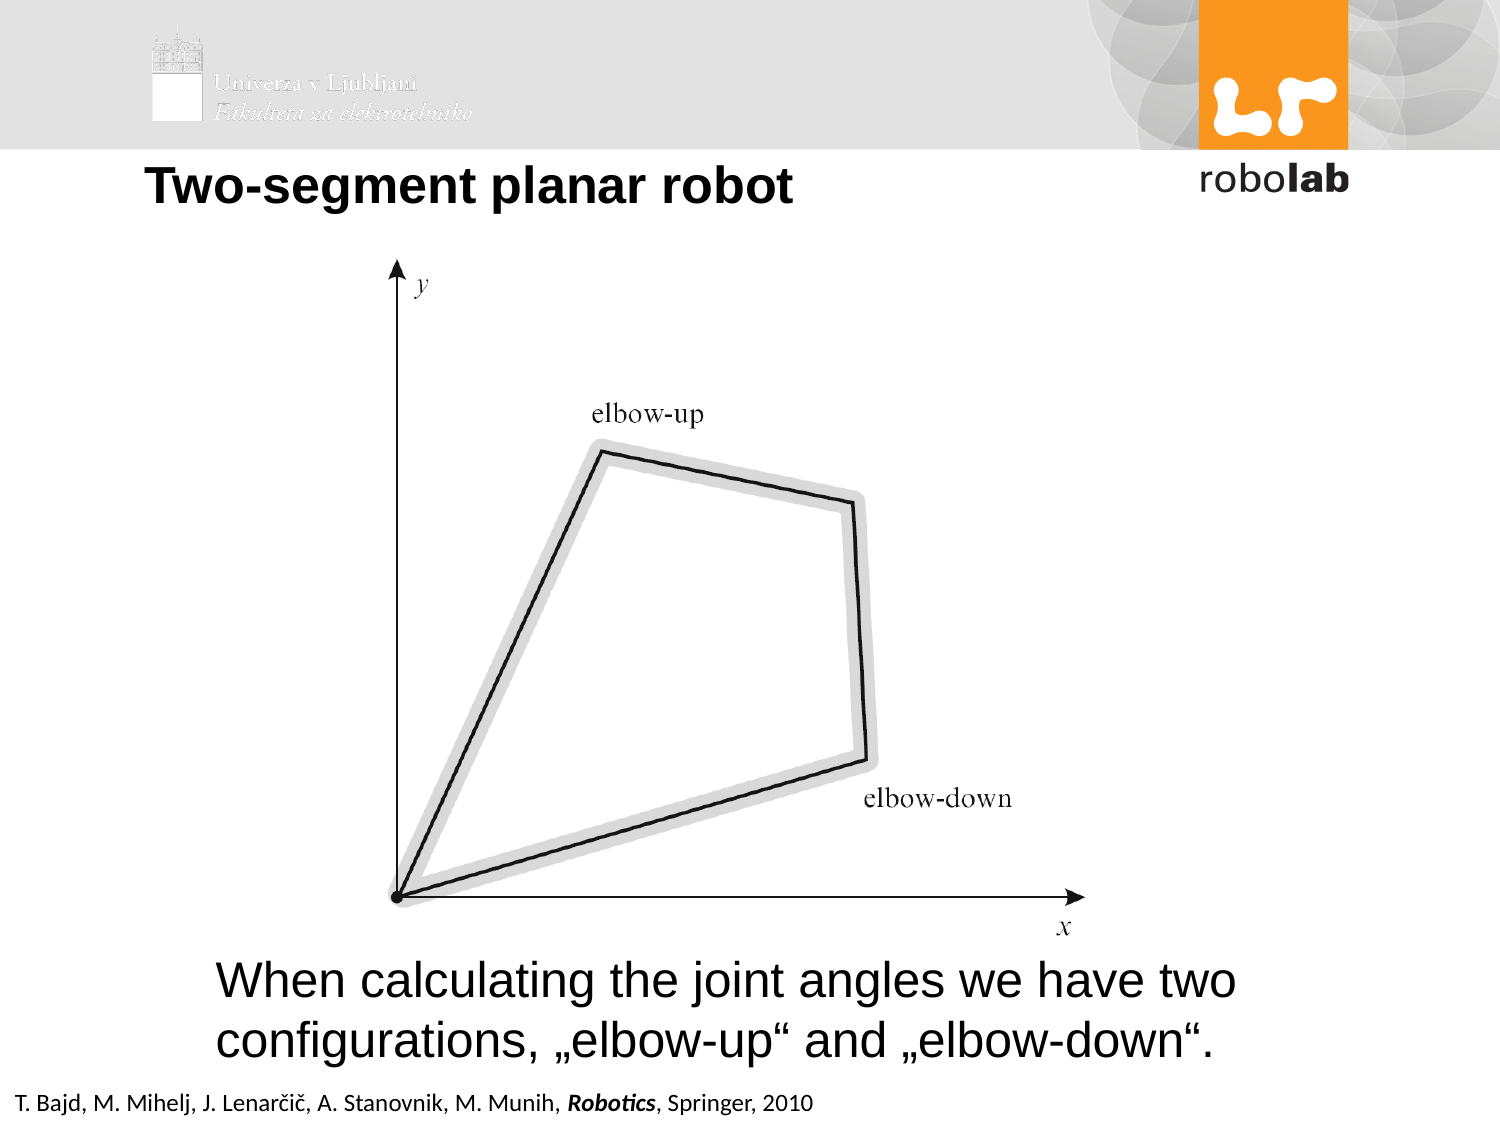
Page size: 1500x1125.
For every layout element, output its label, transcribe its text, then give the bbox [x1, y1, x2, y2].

picture [998, 0, 1500, 196]
title Two-segment planar robot [129, 94, 1311, 272]
picture [152, 23, 472, 94]
text_box When calculating the joint angles we have two configurations, „elbow-up“ and „elbow-down“. [200, 940, 1267, 1076]
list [371, 256, 1098, 940]
